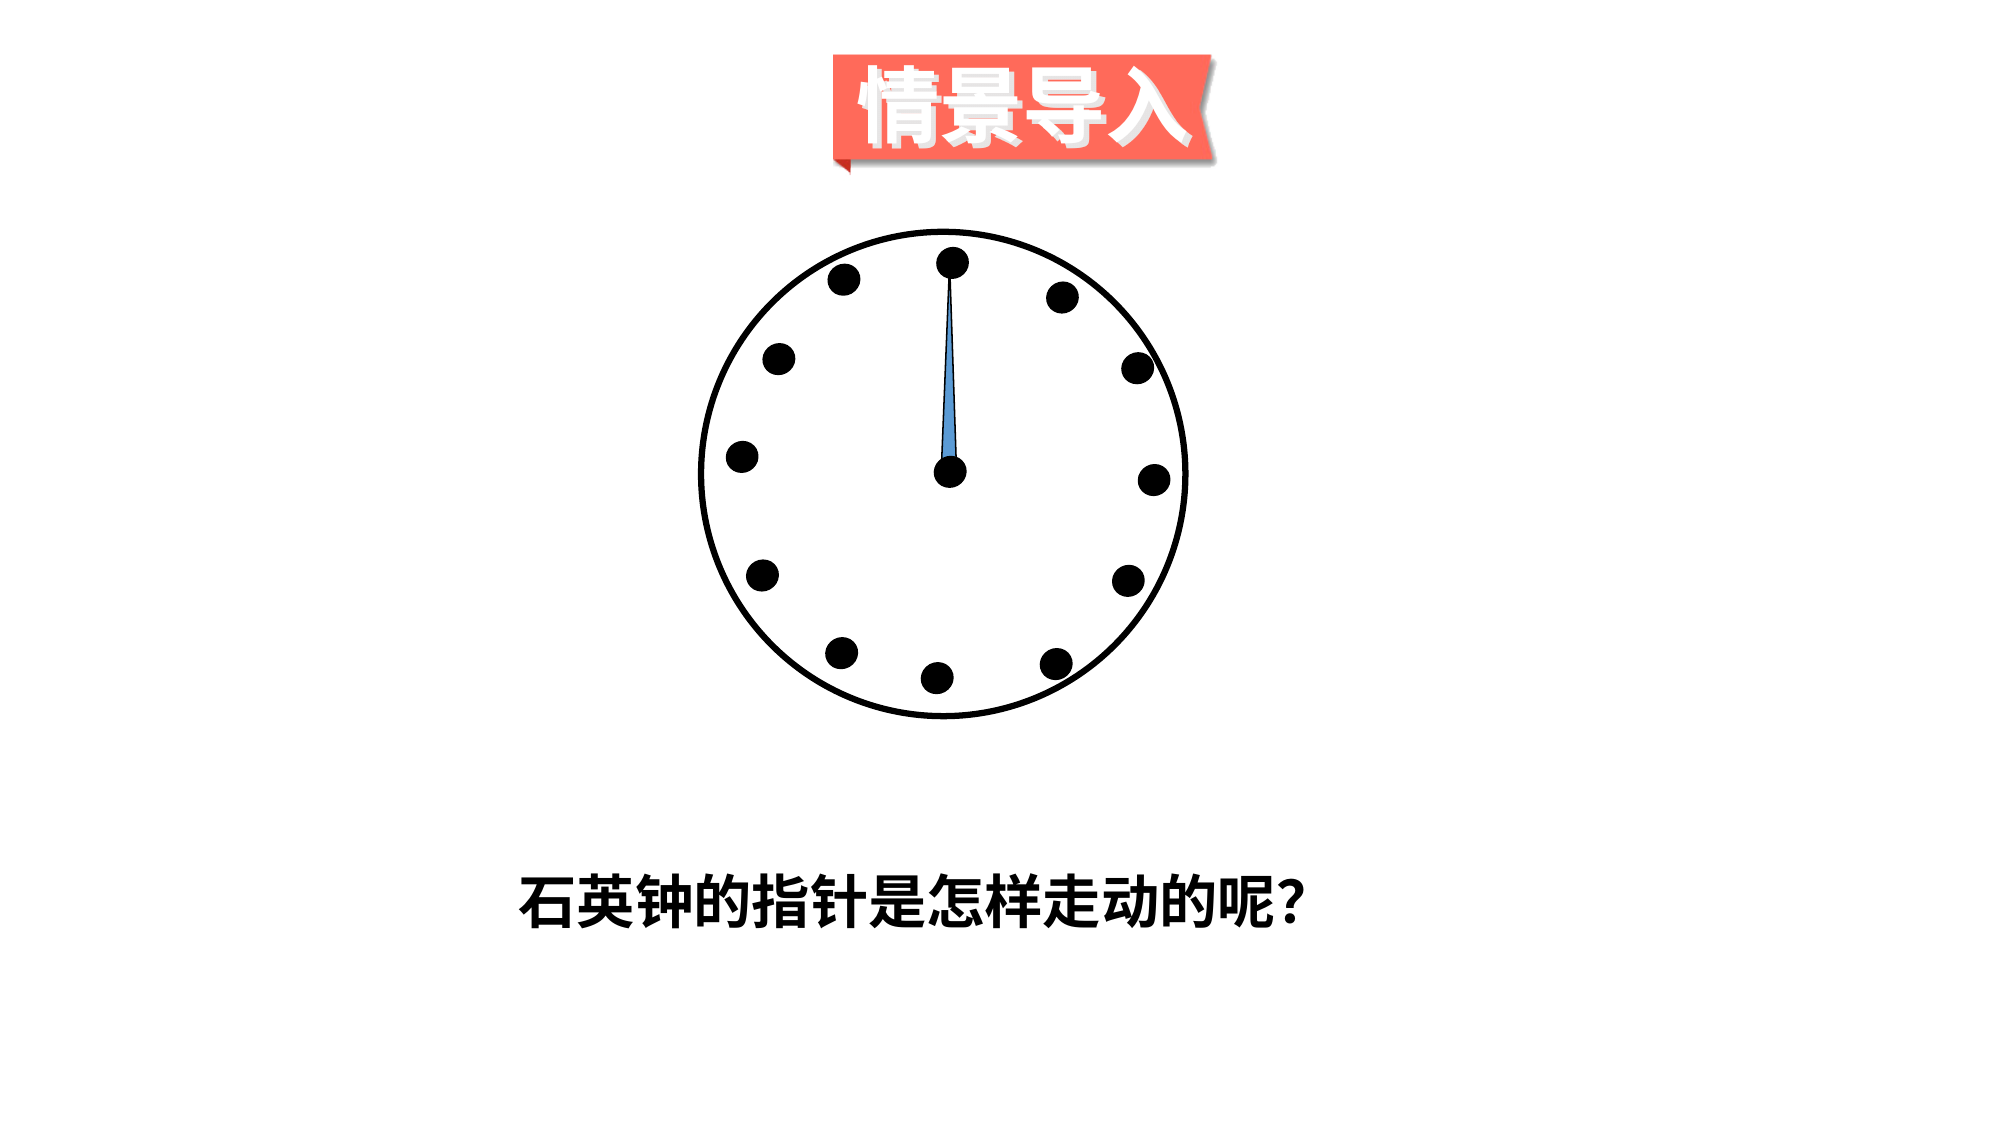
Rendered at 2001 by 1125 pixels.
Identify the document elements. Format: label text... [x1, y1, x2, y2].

text_box 石英钟的指针是怎样走动的呢？ [503, 857, 1544, 943]
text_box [822, 30, 1271, 256]
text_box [700, 231, 1186, 717]
